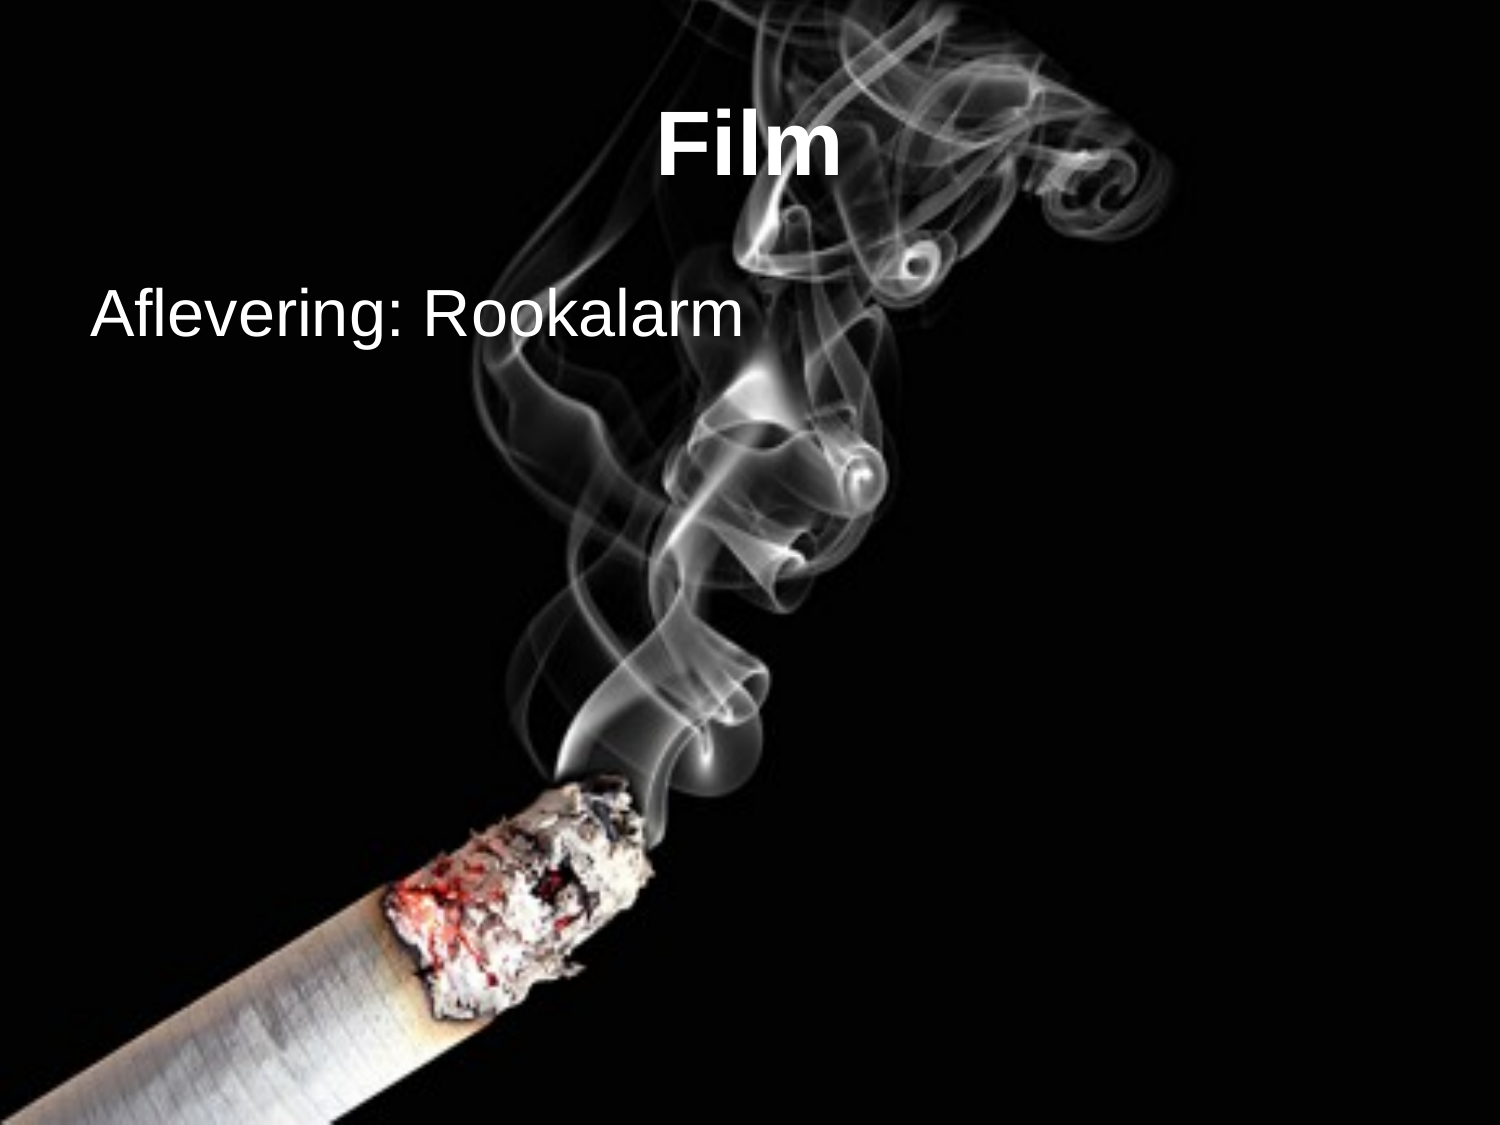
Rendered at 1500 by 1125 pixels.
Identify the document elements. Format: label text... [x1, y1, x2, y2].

list Aflevering: Rookalarm [75, 262, 1425, 1005]
picture [0, 0, 1500, 1125]
title Film [75, 45, 1425, 233]
